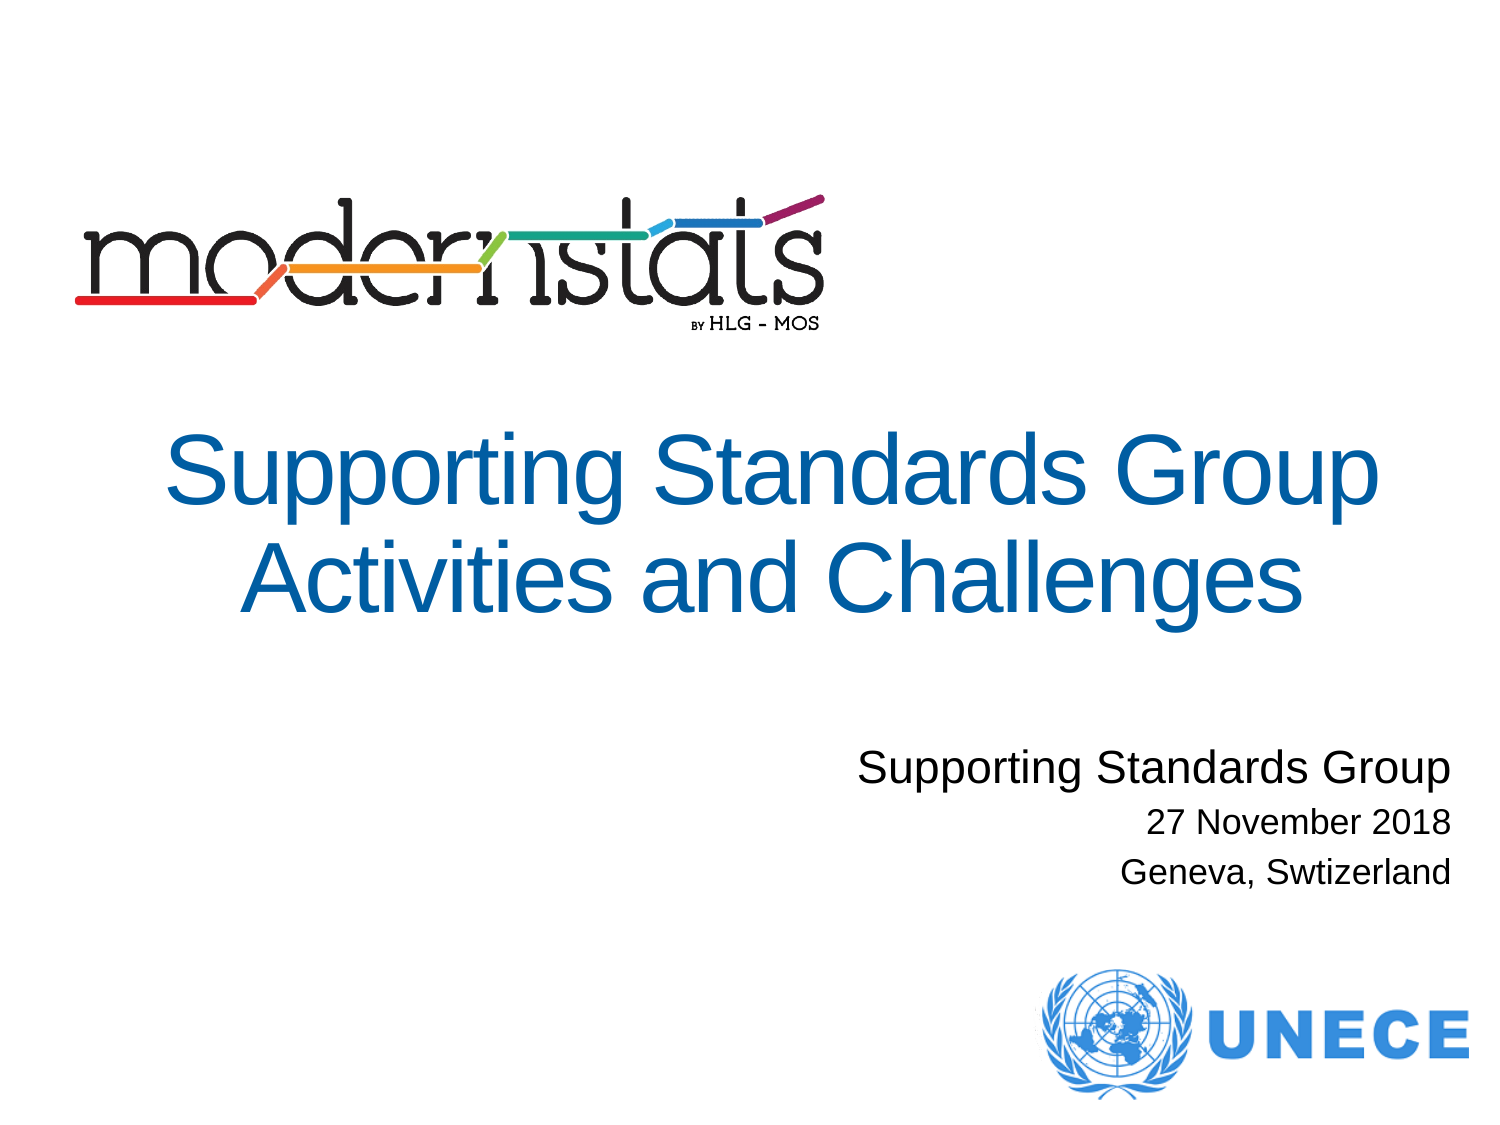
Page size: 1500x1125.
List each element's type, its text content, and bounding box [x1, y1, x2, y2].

title Supporting Standards Group Activities and Challenges [135, 445, 1411, 635]
picture [73, 184, 826, 337]
picture [1033, 969, 1469, 1100]
subtitle Supporting Standards Group 27 November 2018 Geneva, Swtizerland [371, 680, 1453, 894]
